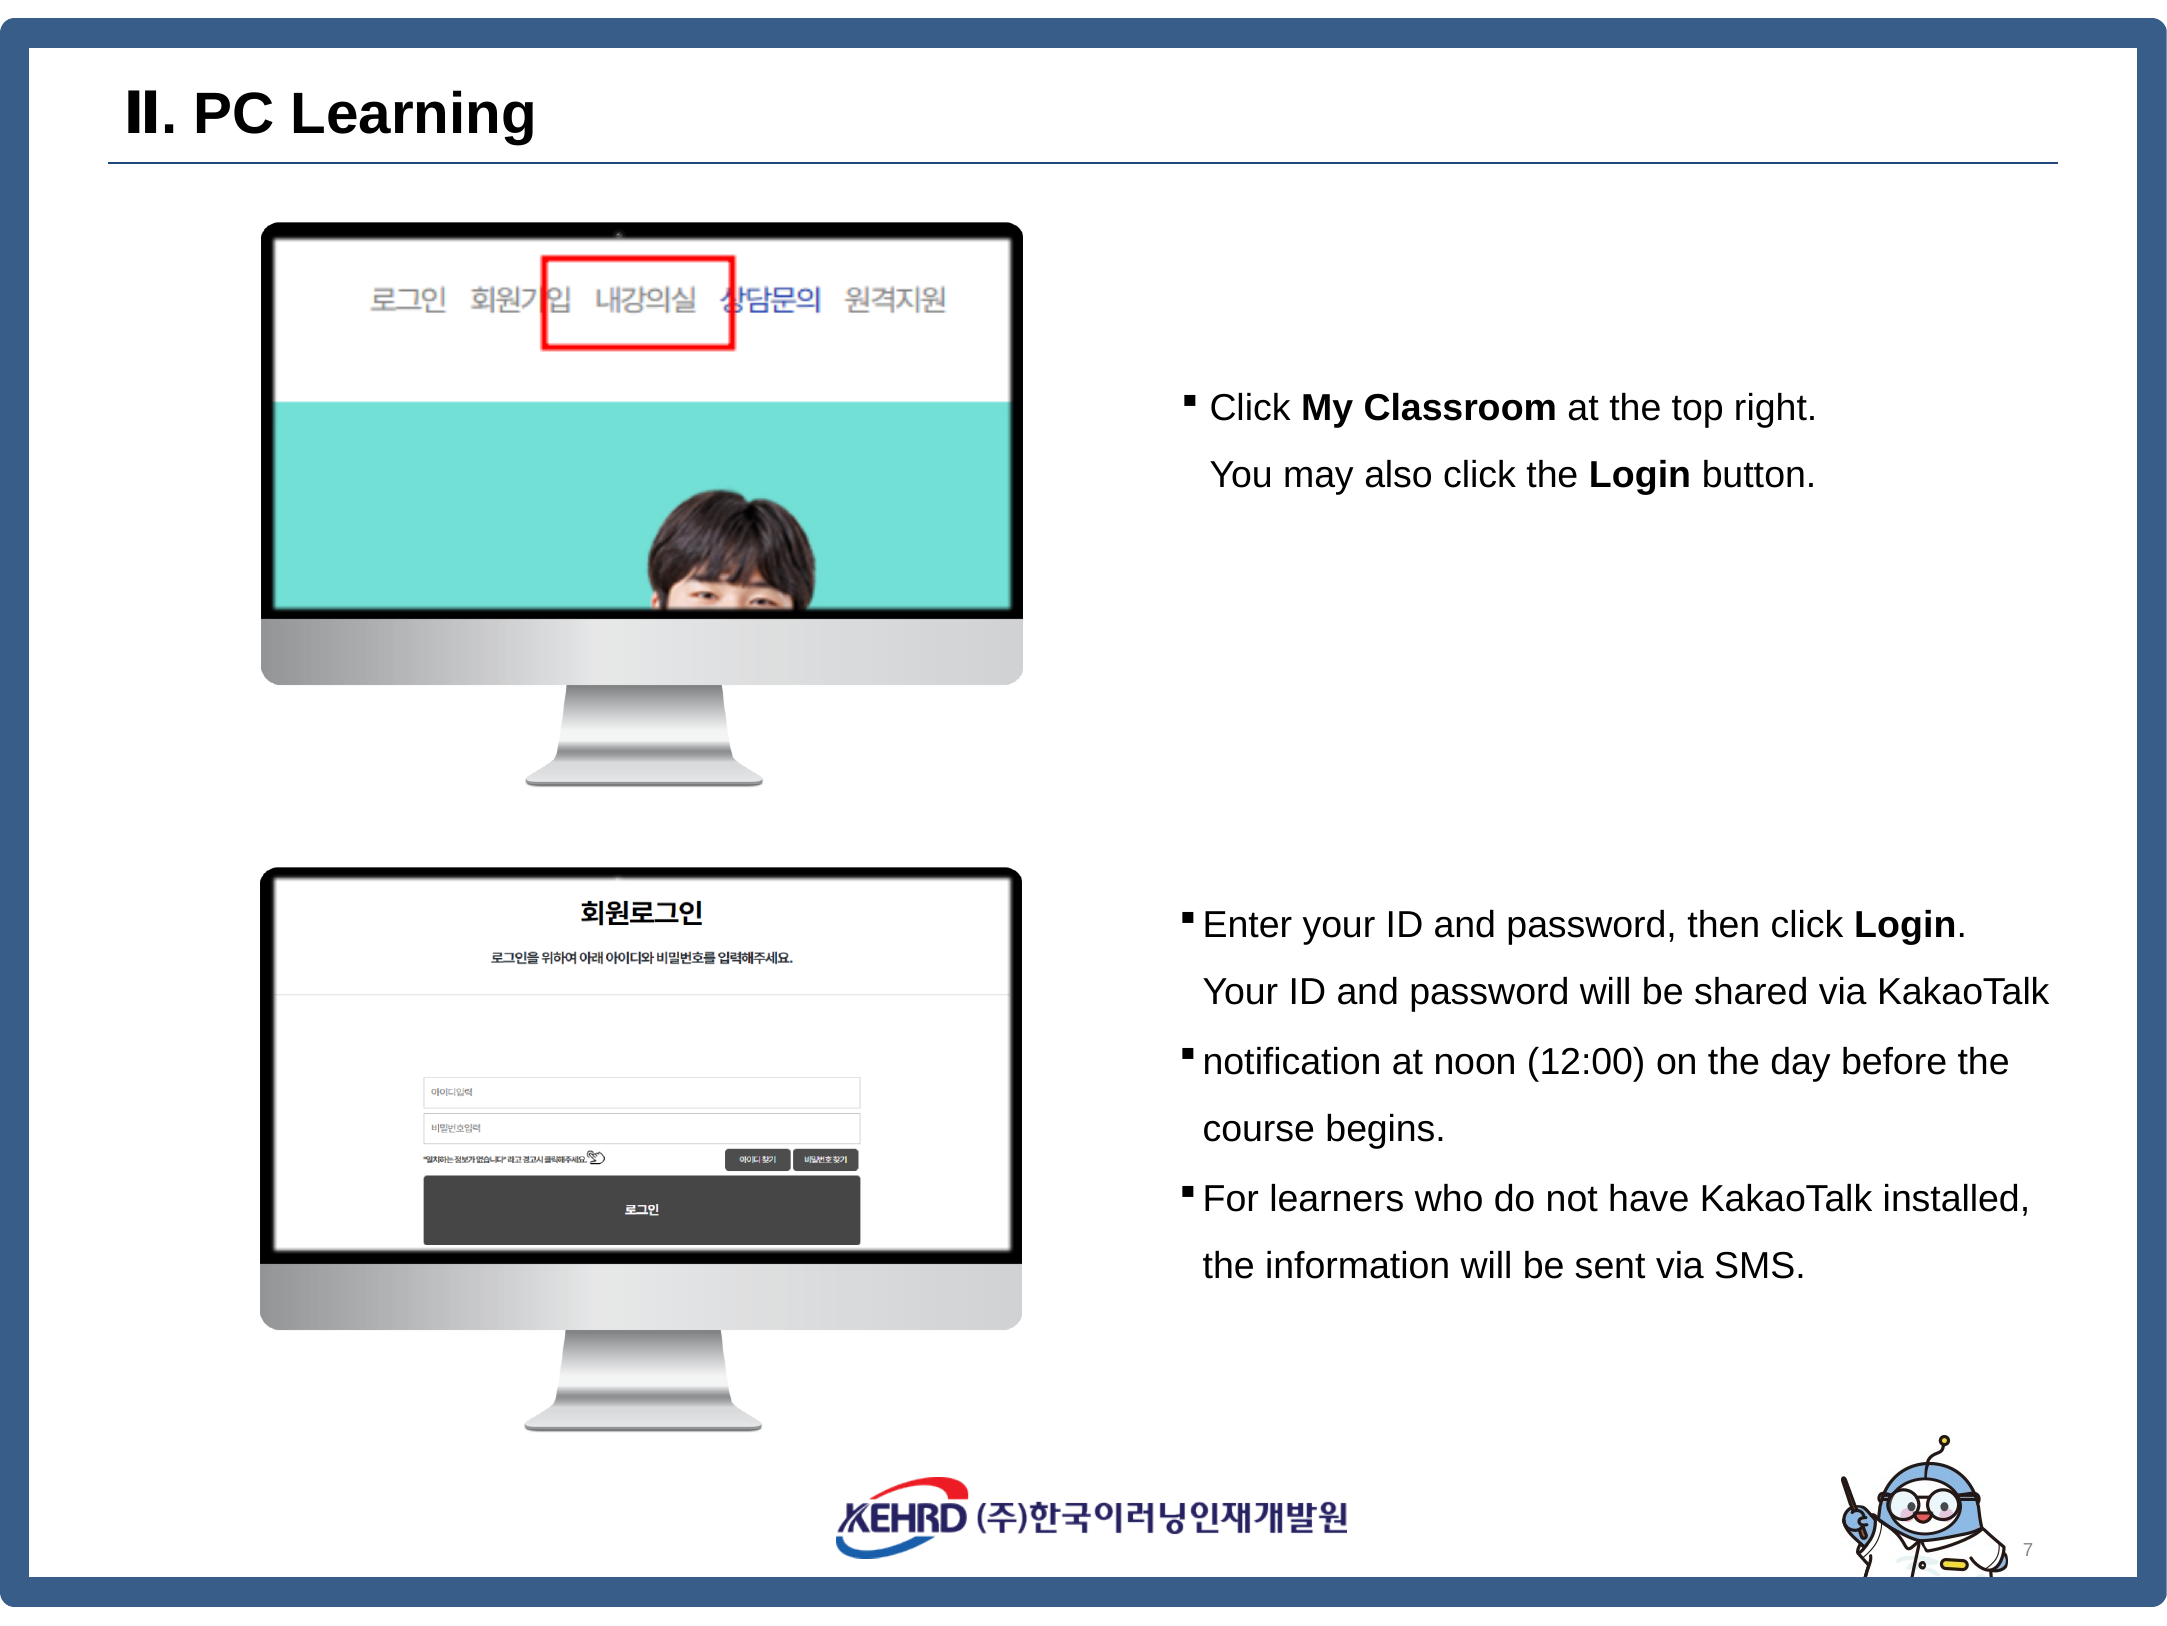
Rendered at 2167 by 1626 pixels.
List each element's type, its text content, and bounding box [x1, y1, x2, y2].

title Ⅱ. PC Learning [121, 73, 834, 347]
picture [260, 222, 1023, 789]
text_box Enter your ID and password, then click Login. Your ID and password will be shared via KakaoTalk notification at noon (12:00) on the day before the course begins. For learners who do not have KakaoTalk installed, the information will be sent via SMS. [1177, 875, 2083, 1287]
picture [259, 866, 1022, 1433]
slide_number 7 [2016, 1534, 2052, 1625]
picture [836, 1477, 1347, 1559]
text_box Click My Classroom at the top right. You may also click the Login button. [1179, 358, 2048, 496]
picture [1841, 1435, 2008, 1577]
